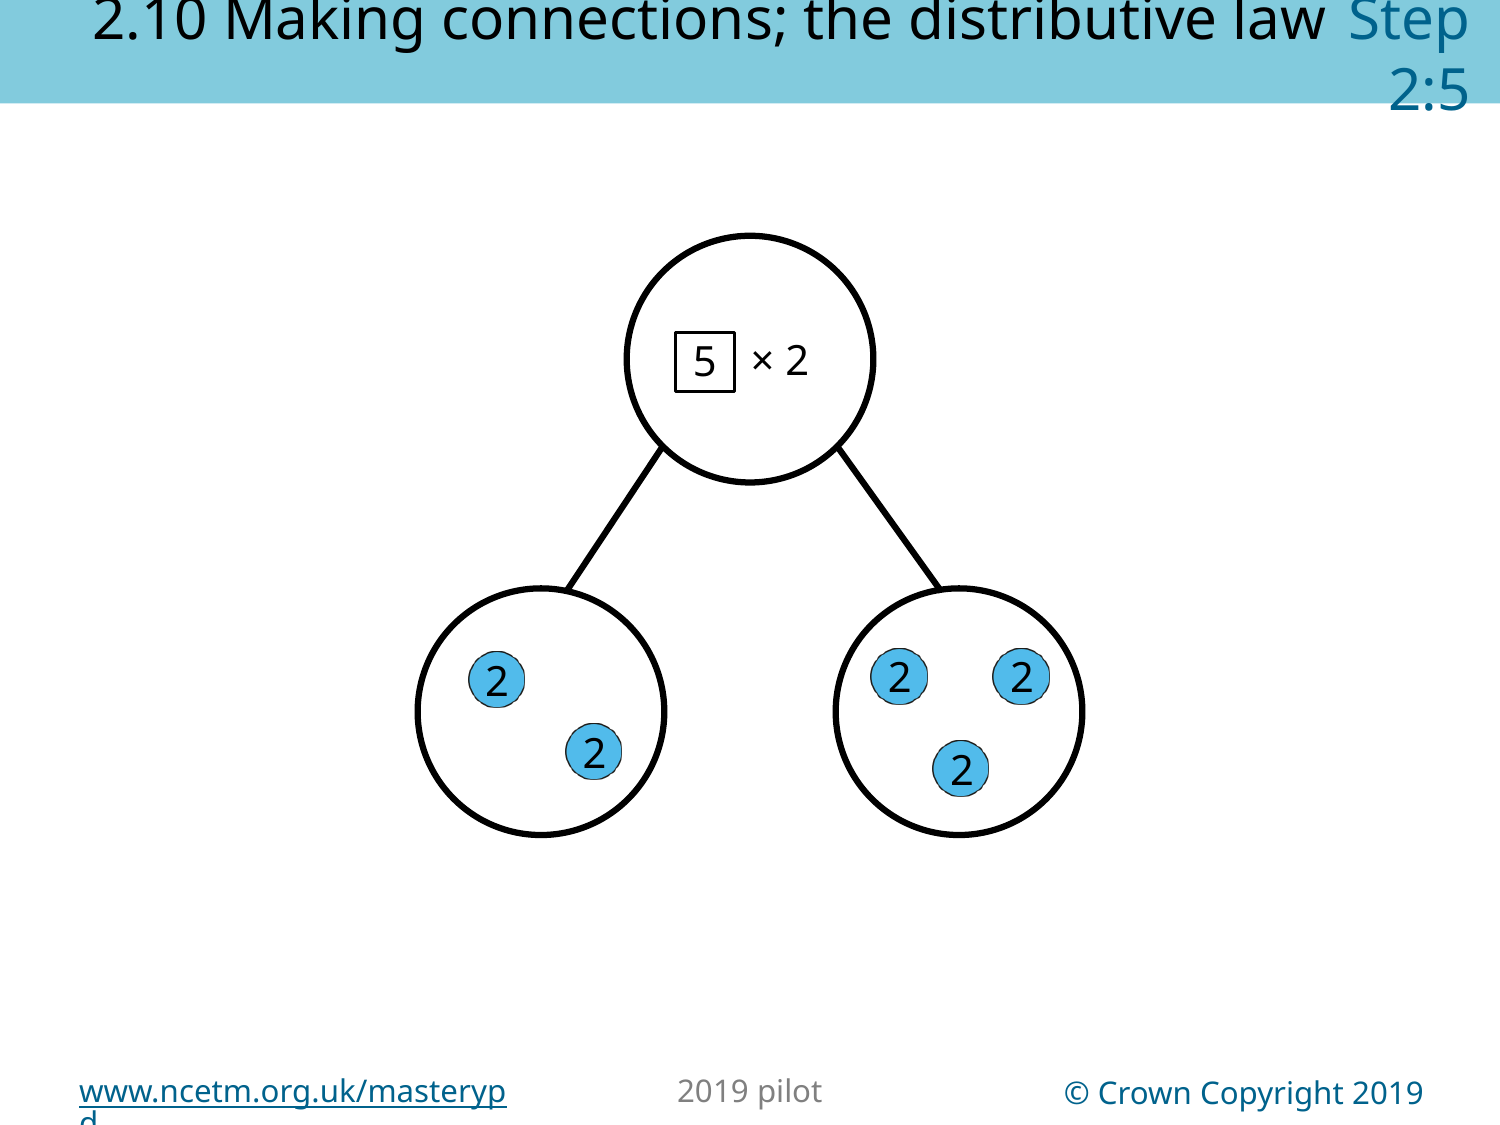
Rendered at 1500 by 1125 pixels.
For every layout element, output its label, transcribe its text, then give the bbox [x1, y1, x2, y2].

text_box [417, 235, 1083, 836]
list 2.10 Making connections; the distributive law Step 2:5 [0, 0, 1500, 104]
